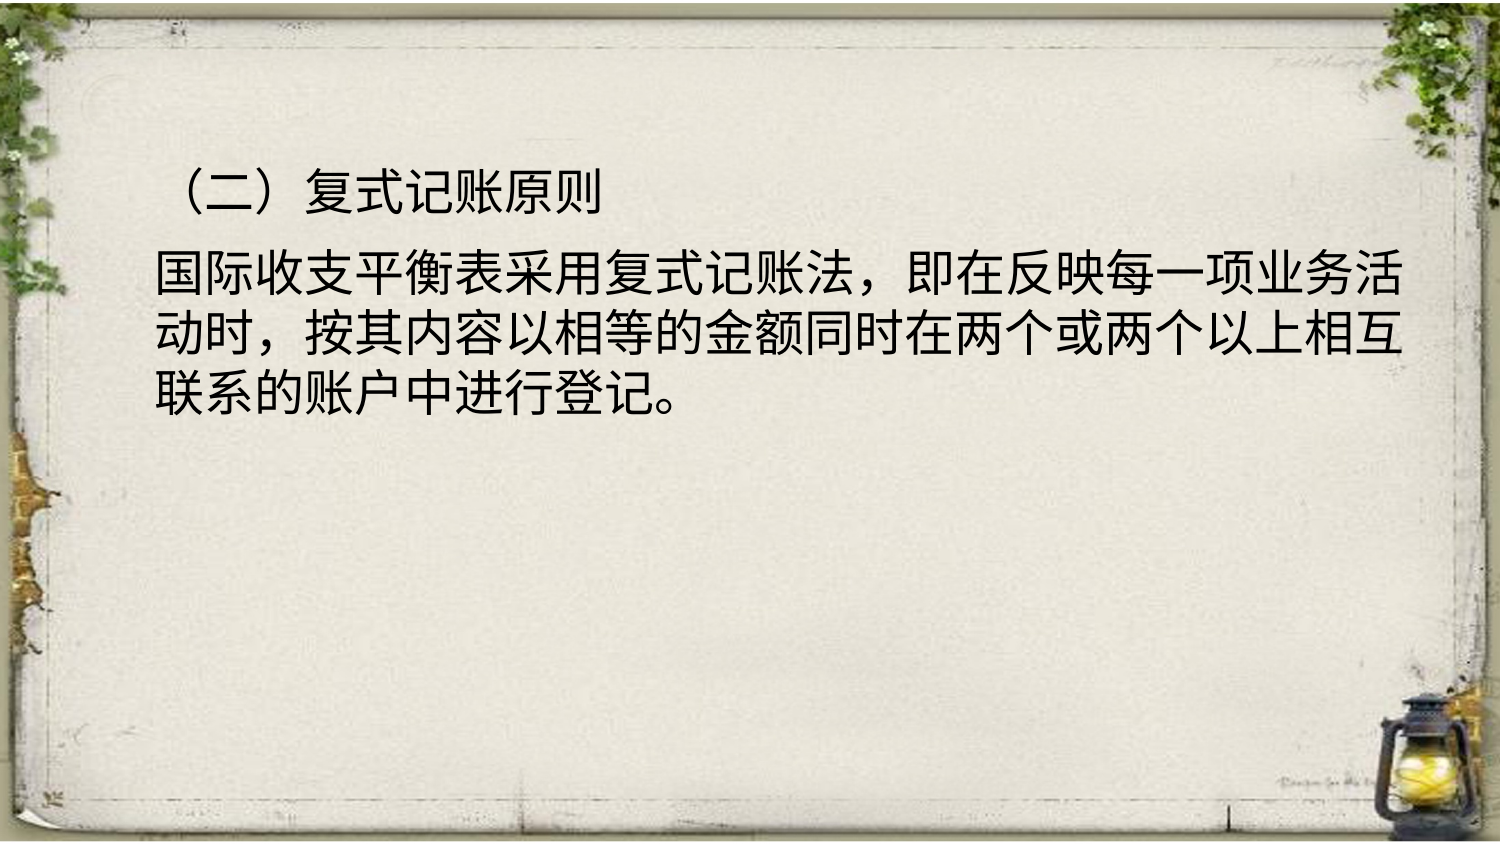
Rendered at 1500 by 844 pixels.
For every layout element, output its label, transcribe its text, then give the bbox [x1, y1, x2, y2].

list （二）复式记账原则 国际收支平衡表采用复式记账法，即在反映每一项业务活动时，按其内容以相等的金额同时在两个或两个以上相互联系的账户中进行登记。 [139, 153, 1434, 785]
picture [0, 0, 1500, 844]
